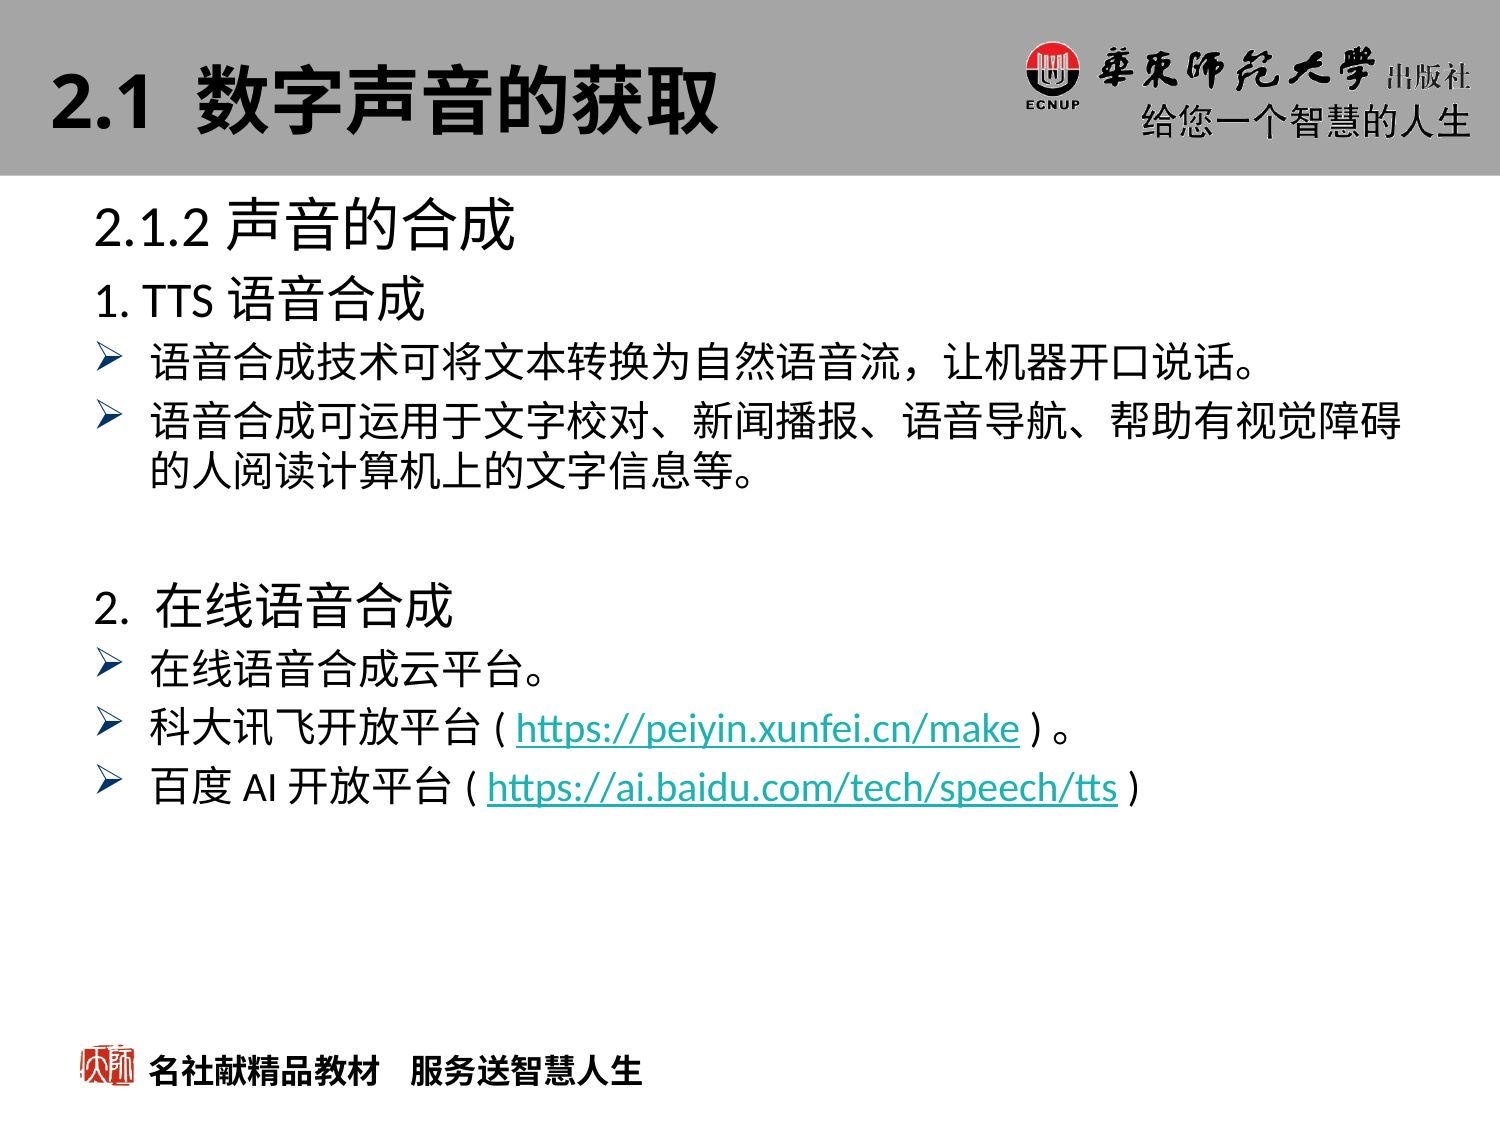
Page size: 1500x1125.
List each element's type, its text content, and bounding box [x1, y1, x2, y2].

picture [70, 1042, 138, 1090]
title 2.1 数字声音的获取 [35, 58, 1198, 139]
list 2.1.2声音的合成 1. TTS语音合成 语音合成技术可将文本转换为自然语音流，让机器开口说话。 语音合成可运用于文字校对、新闻播报、语音导航、帮助有视觉障碍的人阅读计算机上的文字信息等。 2. 在线语音合成 在线语音合成云平台。 科大讯飞开放平台( https://peiyin.xunfei.cn/make )。 百度AI开放平台( https://ai.baidu.com/tech/speech/tts ) [78, 180, 1422, 1018]
picture [1009, 35, 1500, 153]
